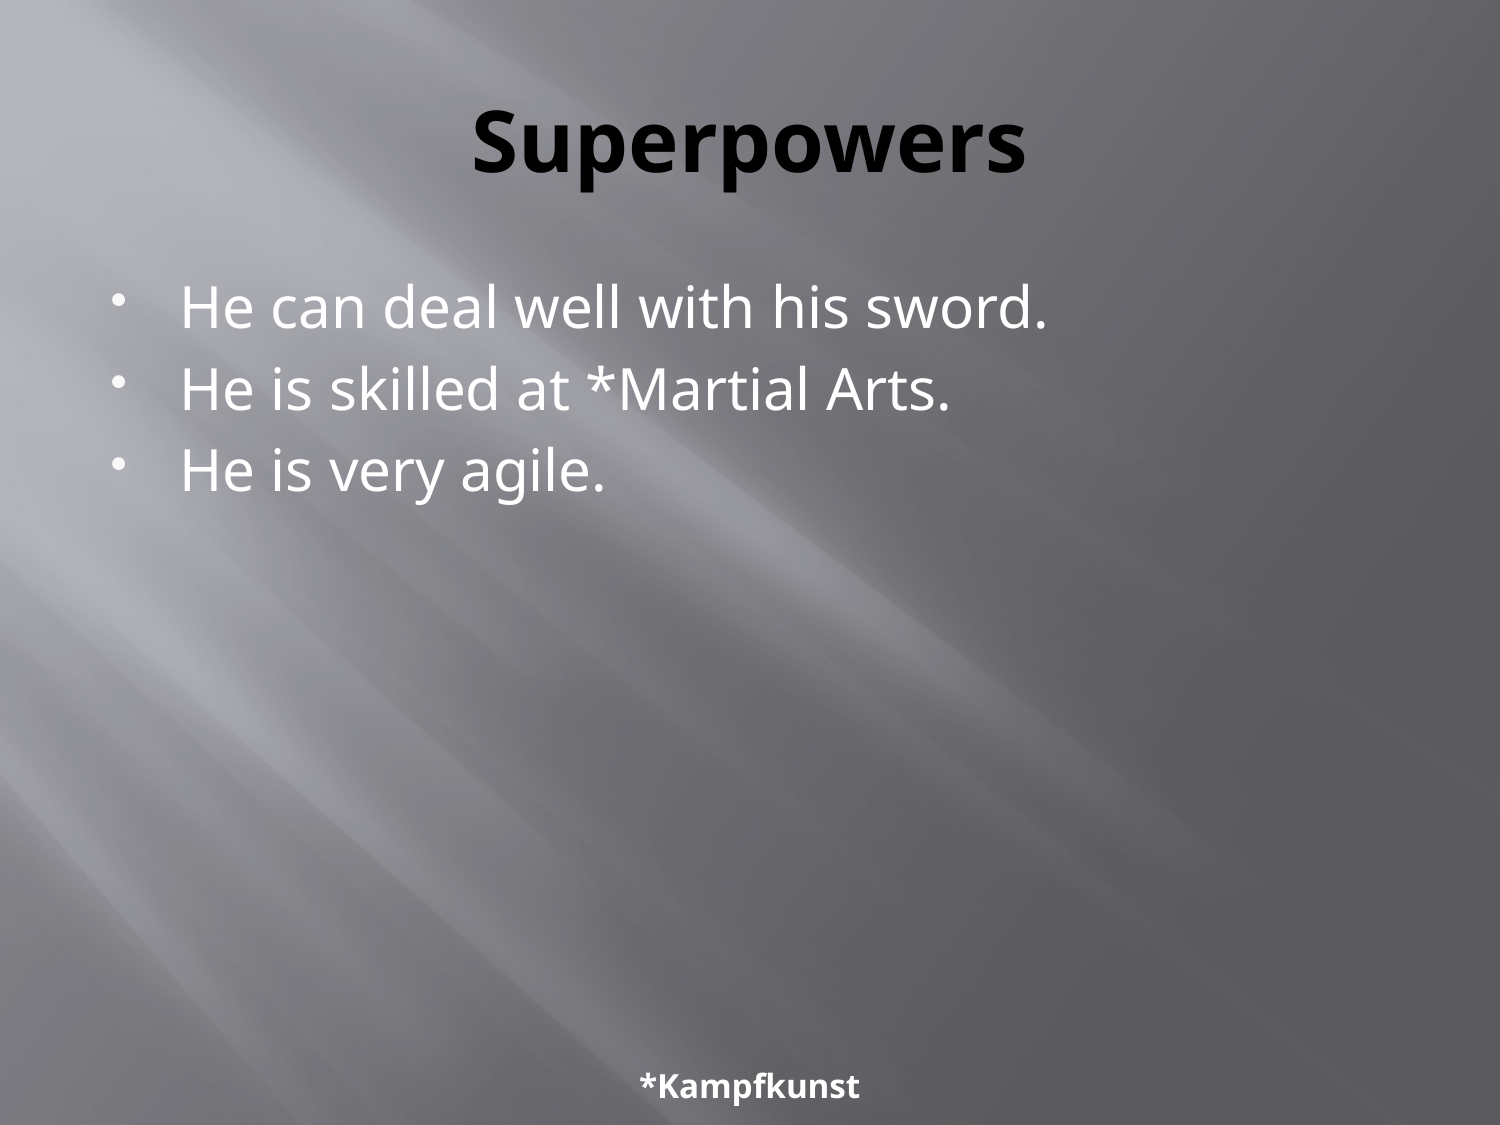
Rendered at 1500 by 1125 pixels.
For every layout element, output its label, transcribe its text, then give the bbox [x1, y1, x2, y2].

footer *Kampfkunst [512, 1052, 988, 1113]
title Superpowers [75, 45, 1425, 233]
list He can deal well with his sword. He is skilled at *Martial Arts. He is very agile. [75, 262, 1425, 1035]
